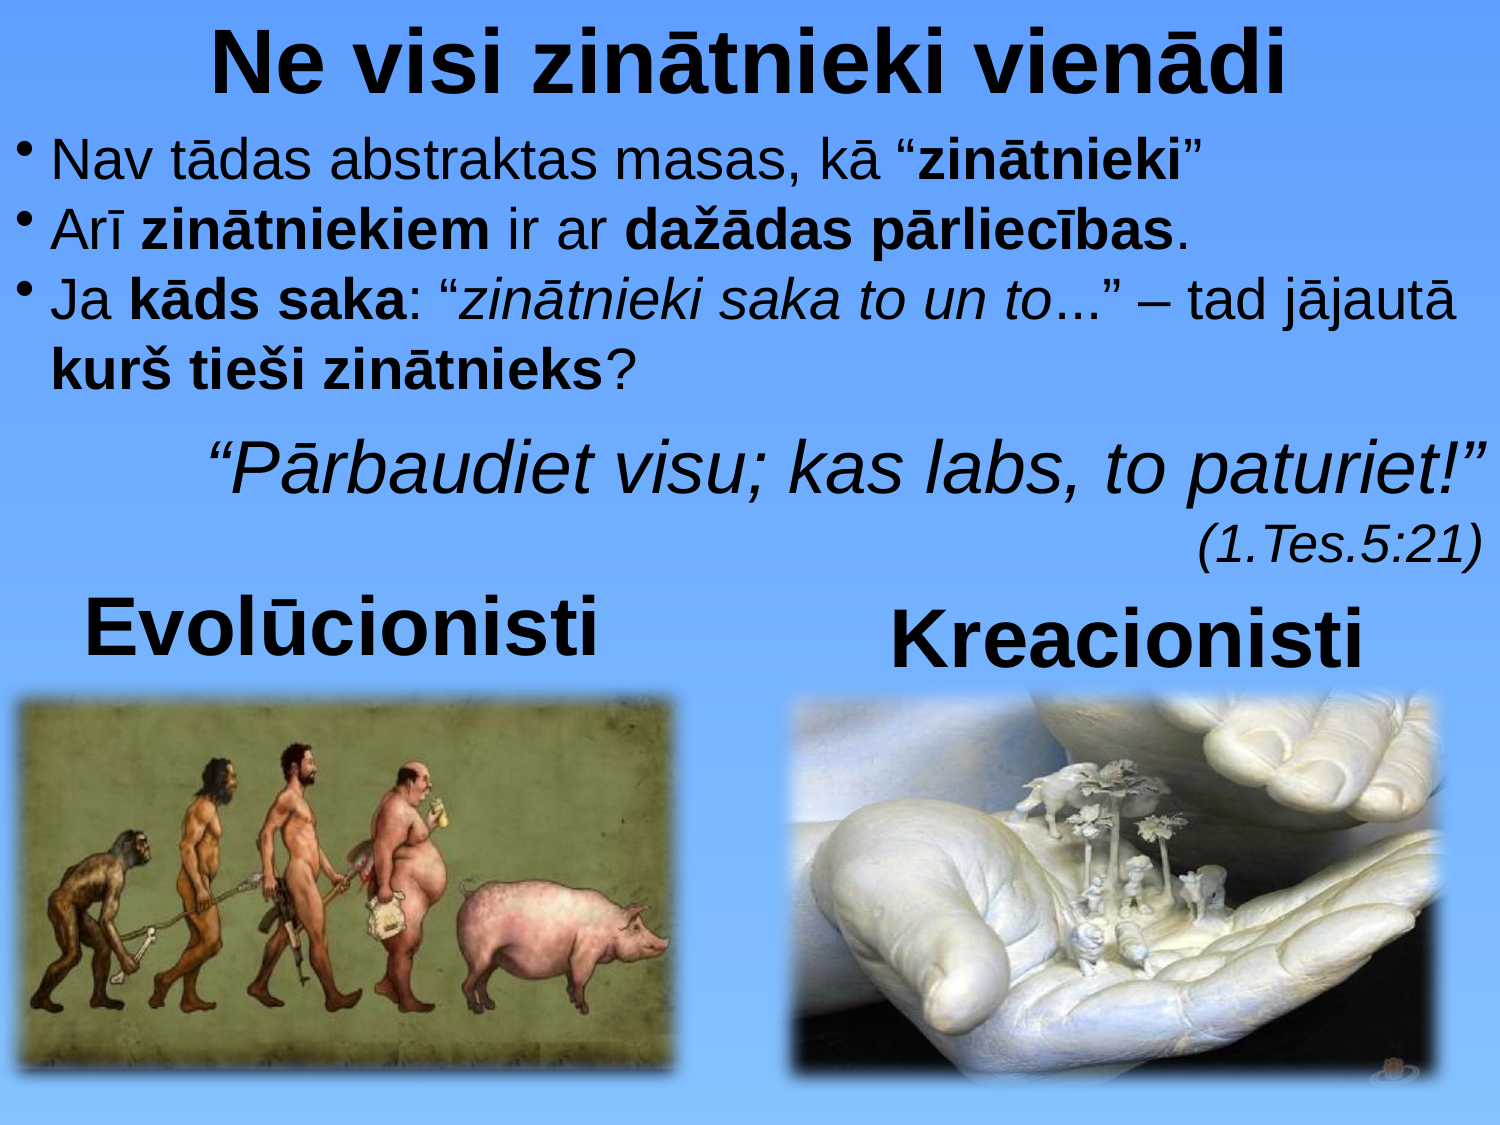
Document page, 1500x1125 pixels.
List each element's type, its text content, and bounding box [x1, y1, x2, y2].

title Ne visi zinātnieki vienādi [0, 0, 1500, 113]
picture [773, 680, 1454, 1095]
picture [0, 680, 692, 1089]
text_box Kreacionisti [797, 646, 1459, 692]
text_box “Pārbaudiet visu; kas labs, to paturiet!” (1.Tes.5:21) [0, 410, 1500, 646]
text_box Nav tādas abstraktas masas, kā “zinātnieki” Arī zinātniekiem ir ar dažādas pārliecības. Ja kāds saka: “zinātnieki saka to un to...” – tad jājautā kurš tieši zinātnieks? [0, 113, 1500, 409]
text_box Evolūcionisti [29, 646, 656, 678]
